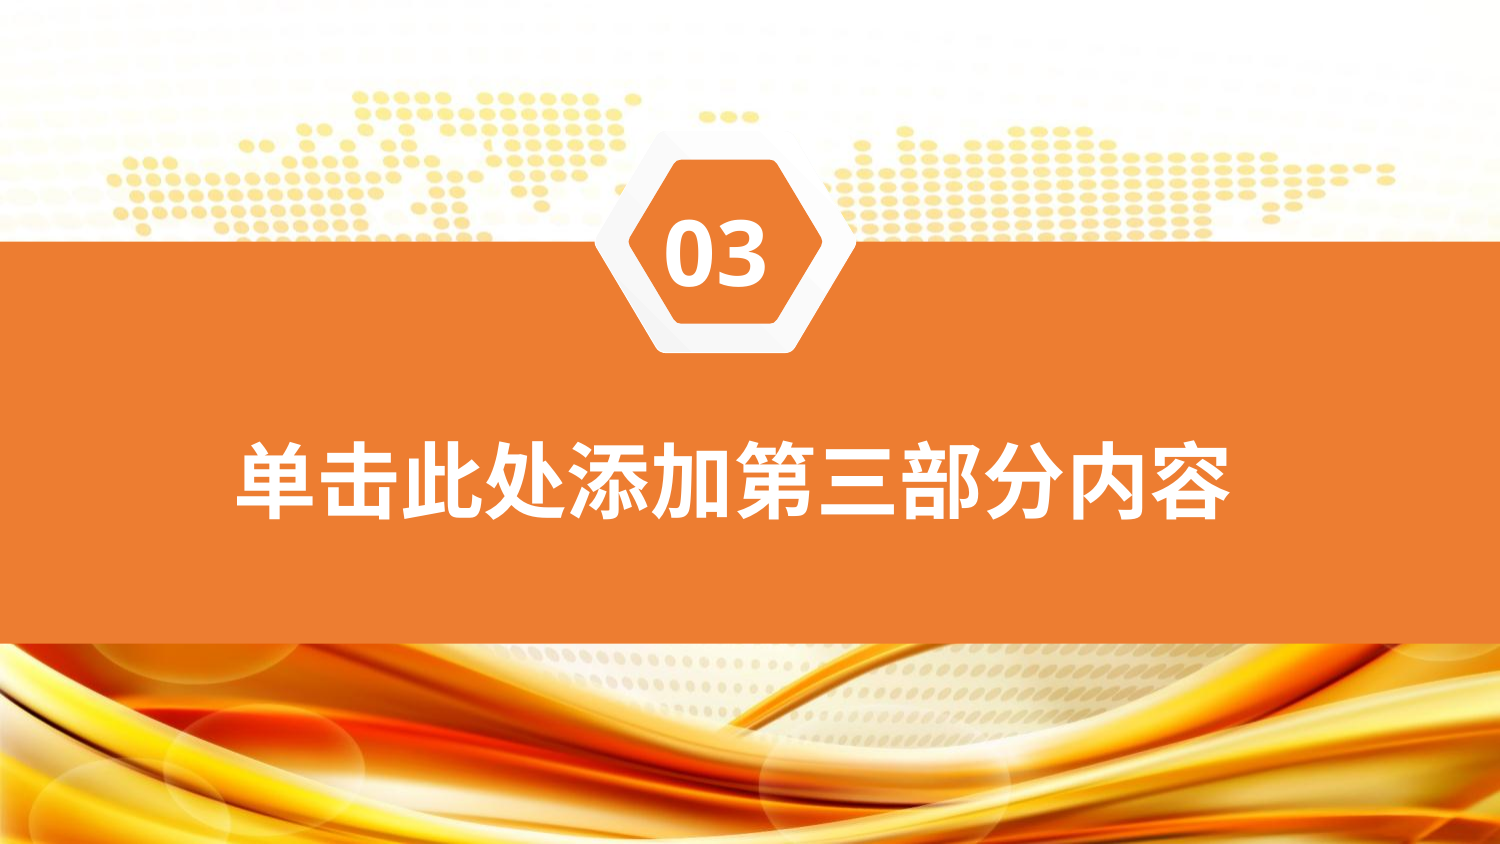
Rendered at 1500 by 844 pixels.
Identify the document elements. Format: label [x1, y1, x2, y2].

picture [0, 0, 1500, 844]
text_box [593, 130, 857, 354]
